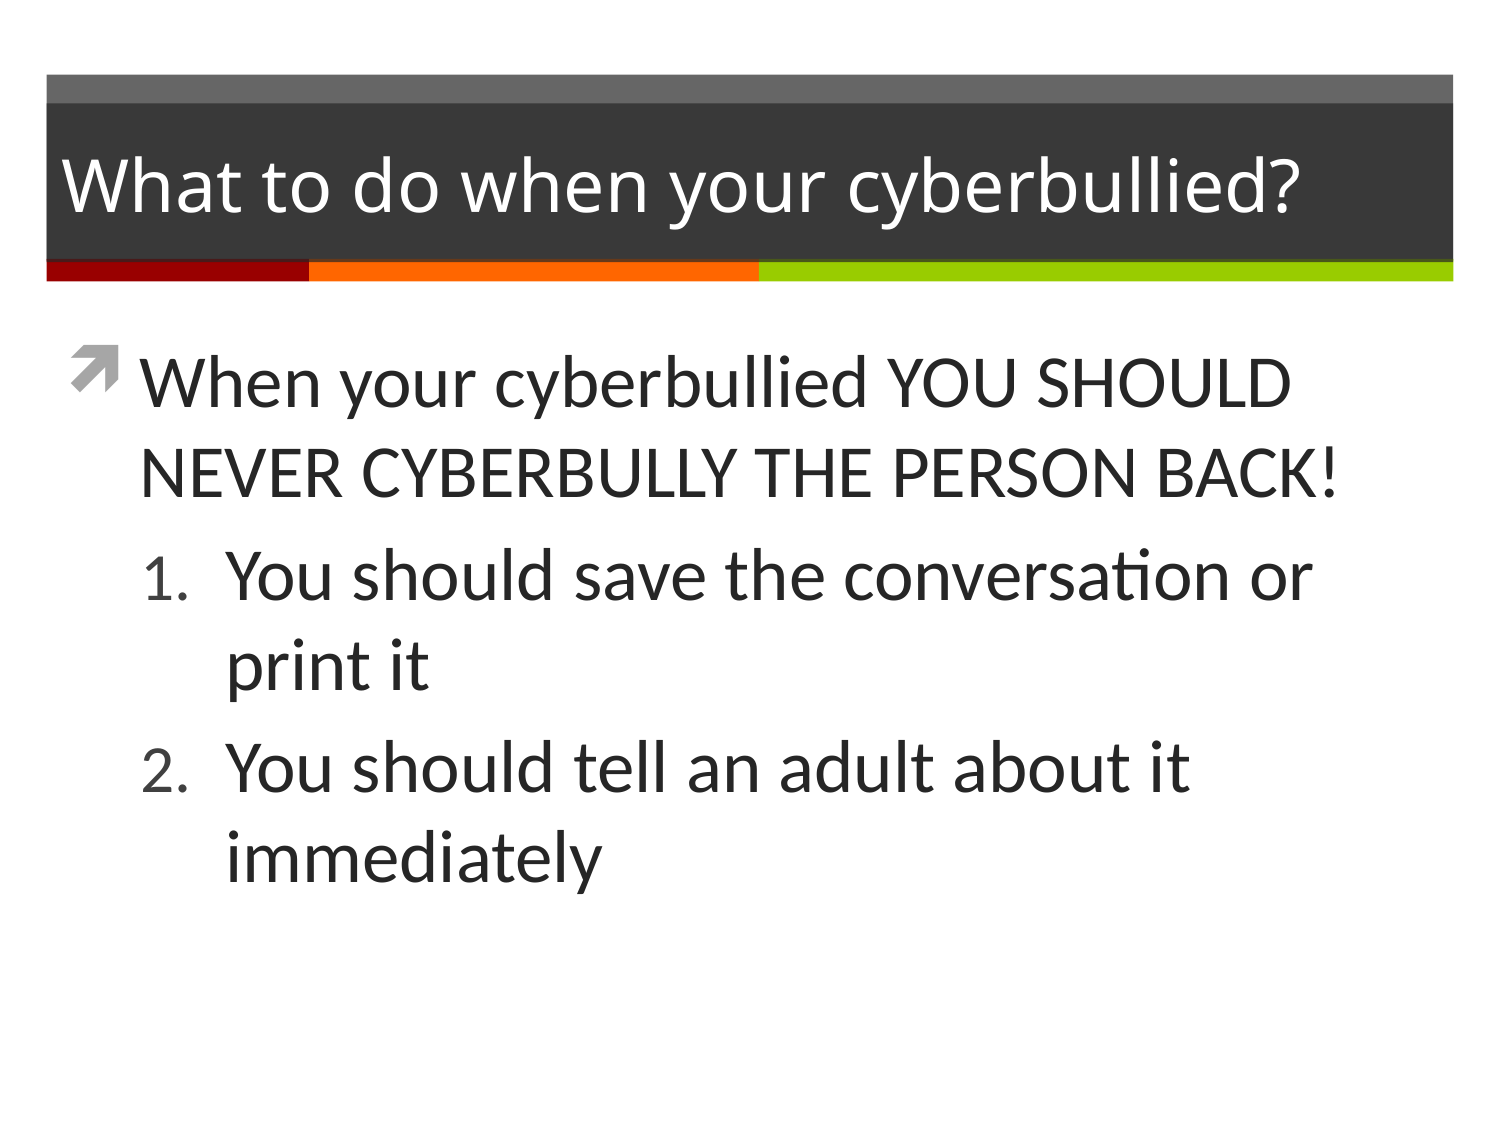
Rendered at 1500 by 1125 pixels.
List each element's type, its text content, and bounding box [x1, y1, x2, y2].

title What to do when your cyberbullied? [46, 103, 1454, 263]
list When your cyberbullied YOU SHOULD NEVER CYBERBULLY THE PERSON BACK! You should save the conversation or print it You should tell an adult about it immediately [50, 324, 1438, 980]
